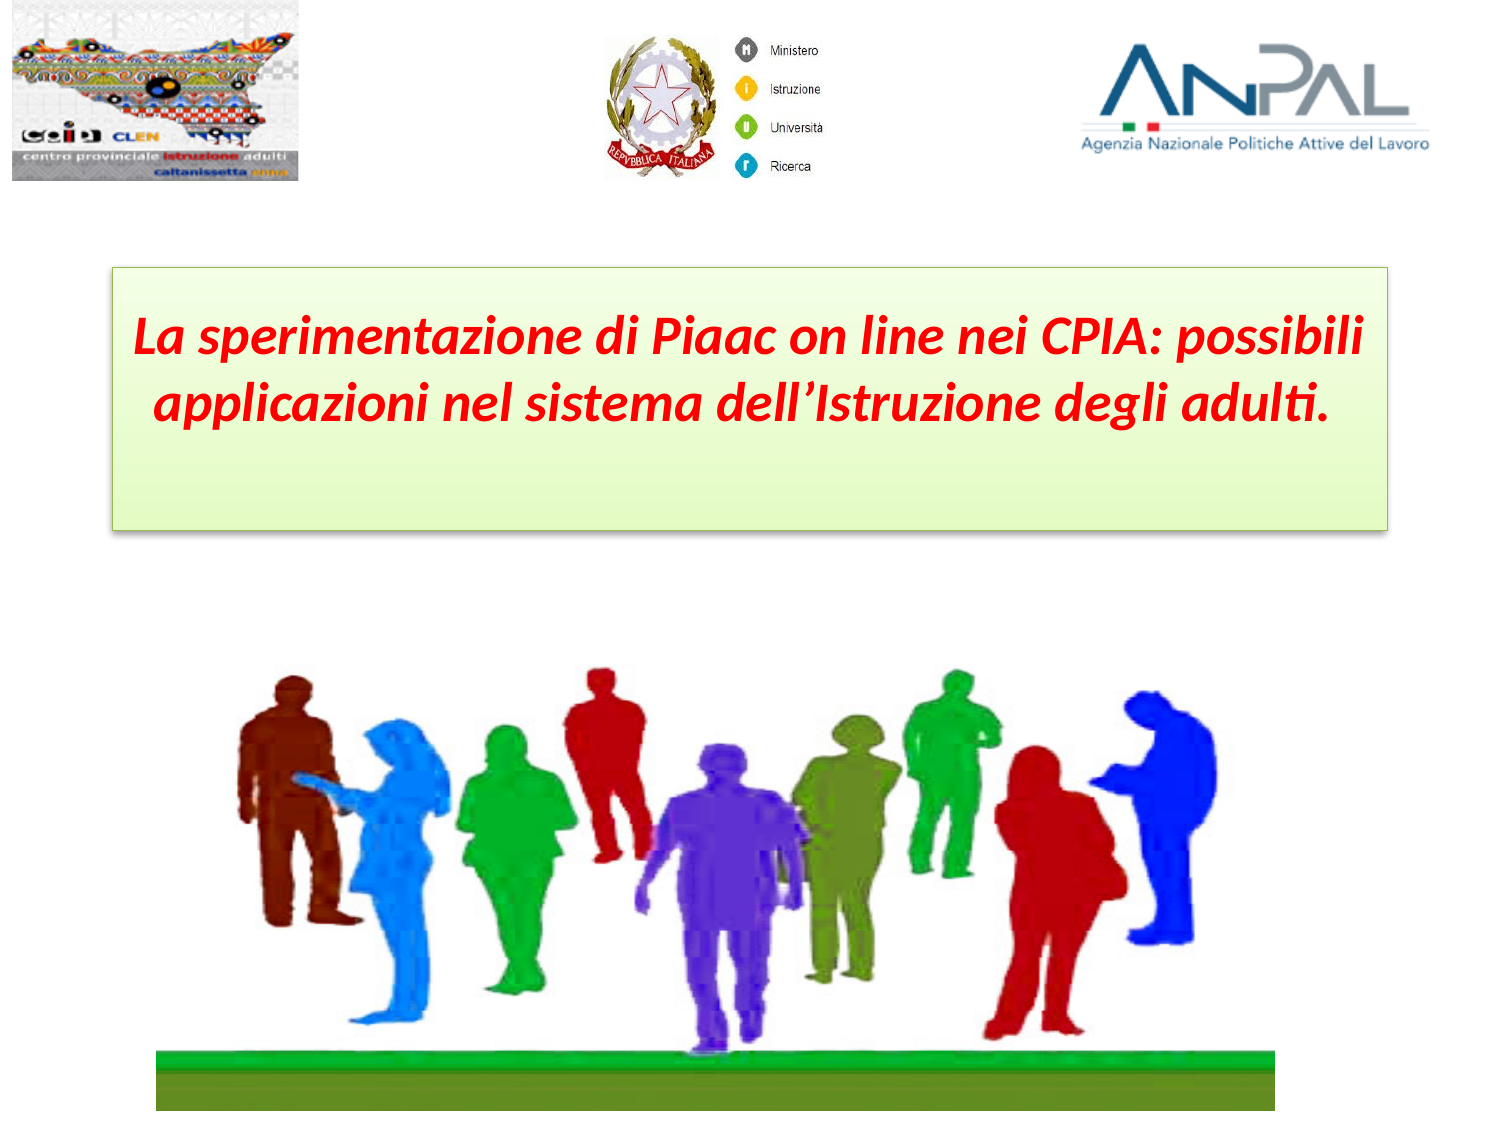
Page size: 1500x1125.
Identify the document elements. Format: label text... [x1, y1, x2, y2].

picture [604, 34, 827, 181]
title La sperimentazione di Piaac on line nei CPIA: possibili applicazioni nel sistema dell’Istruzione degli adulti. [112, 267, 1388, 531]
picture [12, 0, 300, 181]
picture [155, 584, 1276, 1111]
picture [1048, 20, 1471, 195]
